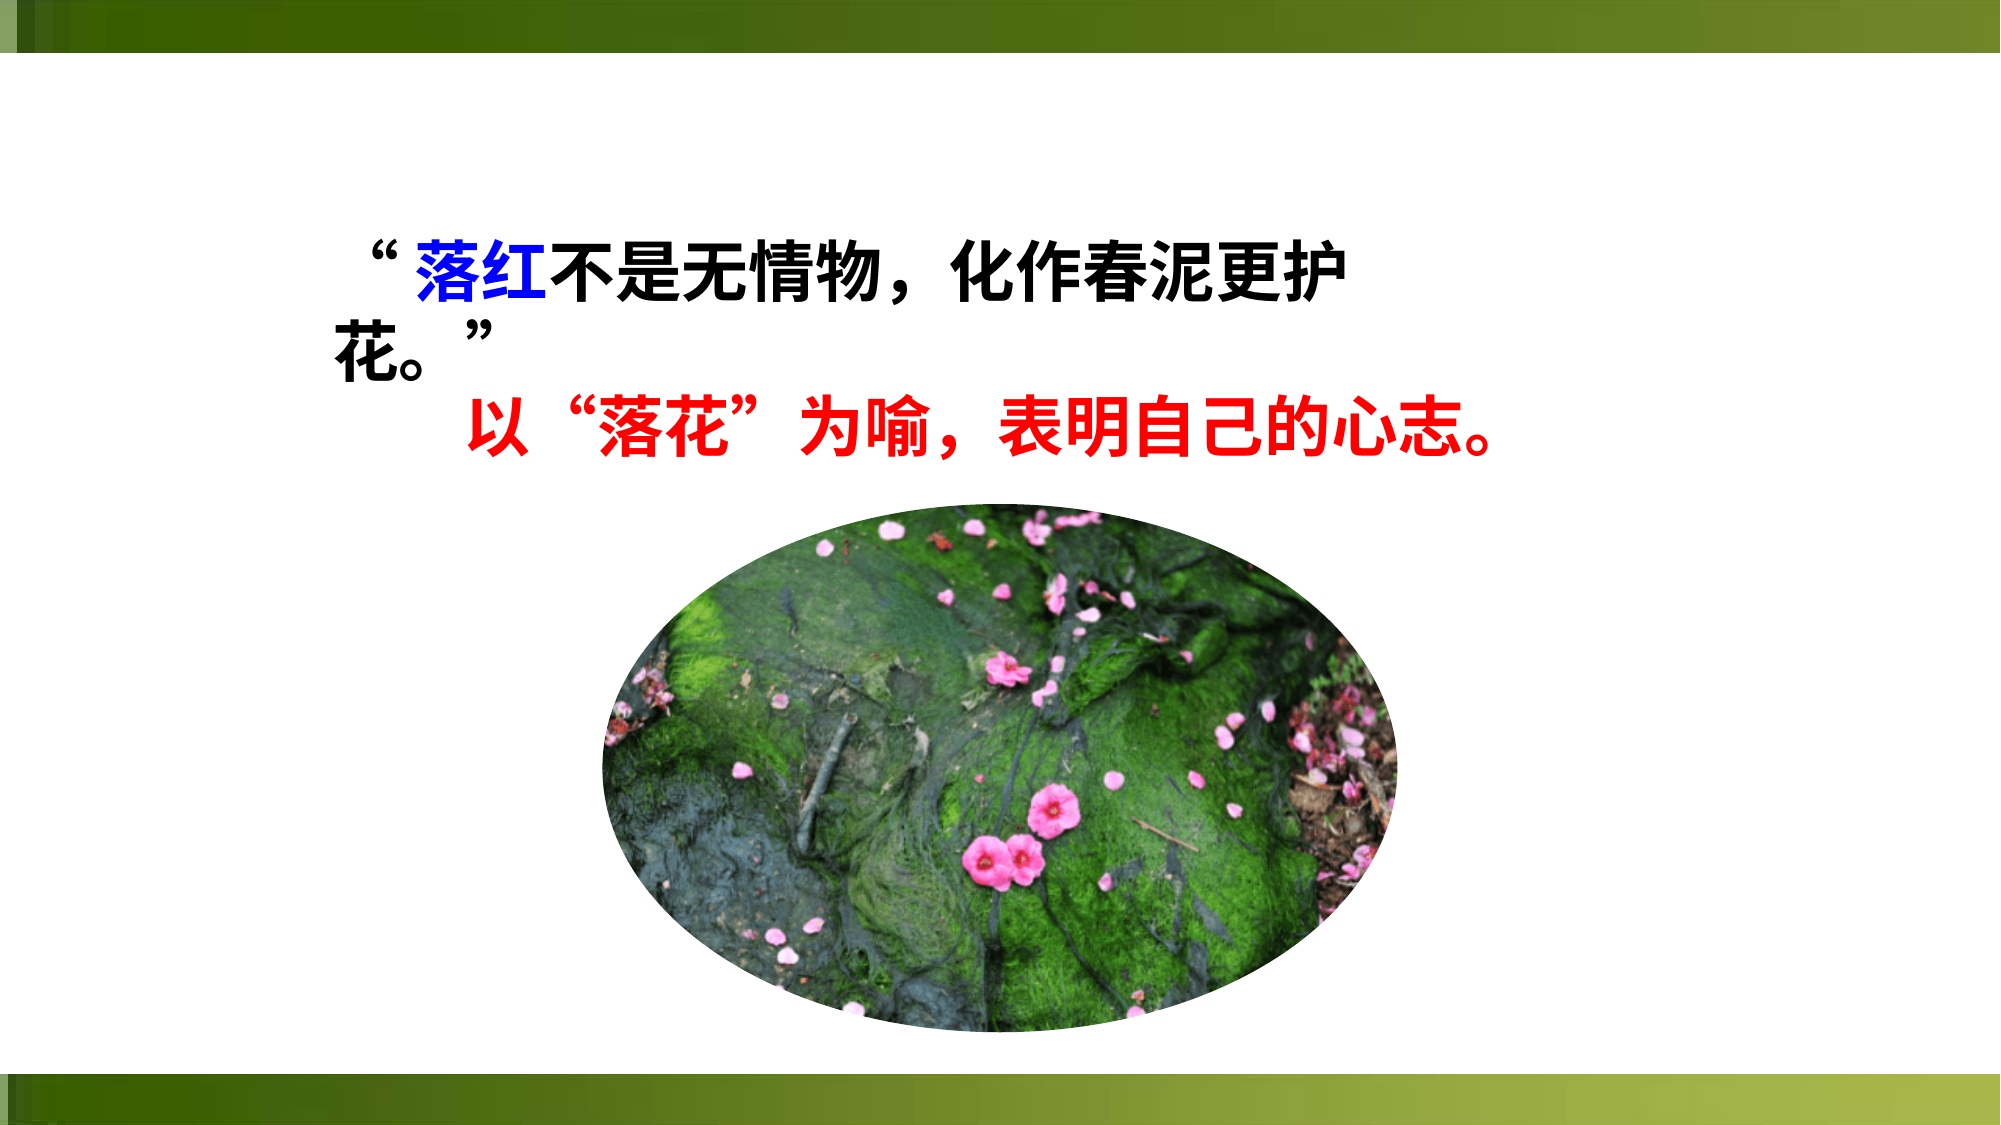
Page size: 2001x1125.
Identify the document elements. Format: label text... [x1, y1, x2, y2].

picture [0, 1074, 2000, 1125]
picture [602, 504, 1398, 1033]
text_box “落红不是无情物，化作春泥更护花。” [317, 222, 1551, 398]
text_box 以“落花”为喻，表明自己的心志。 [448, 398, 1551, 472]
picture [0, 0, 2000, 53]
